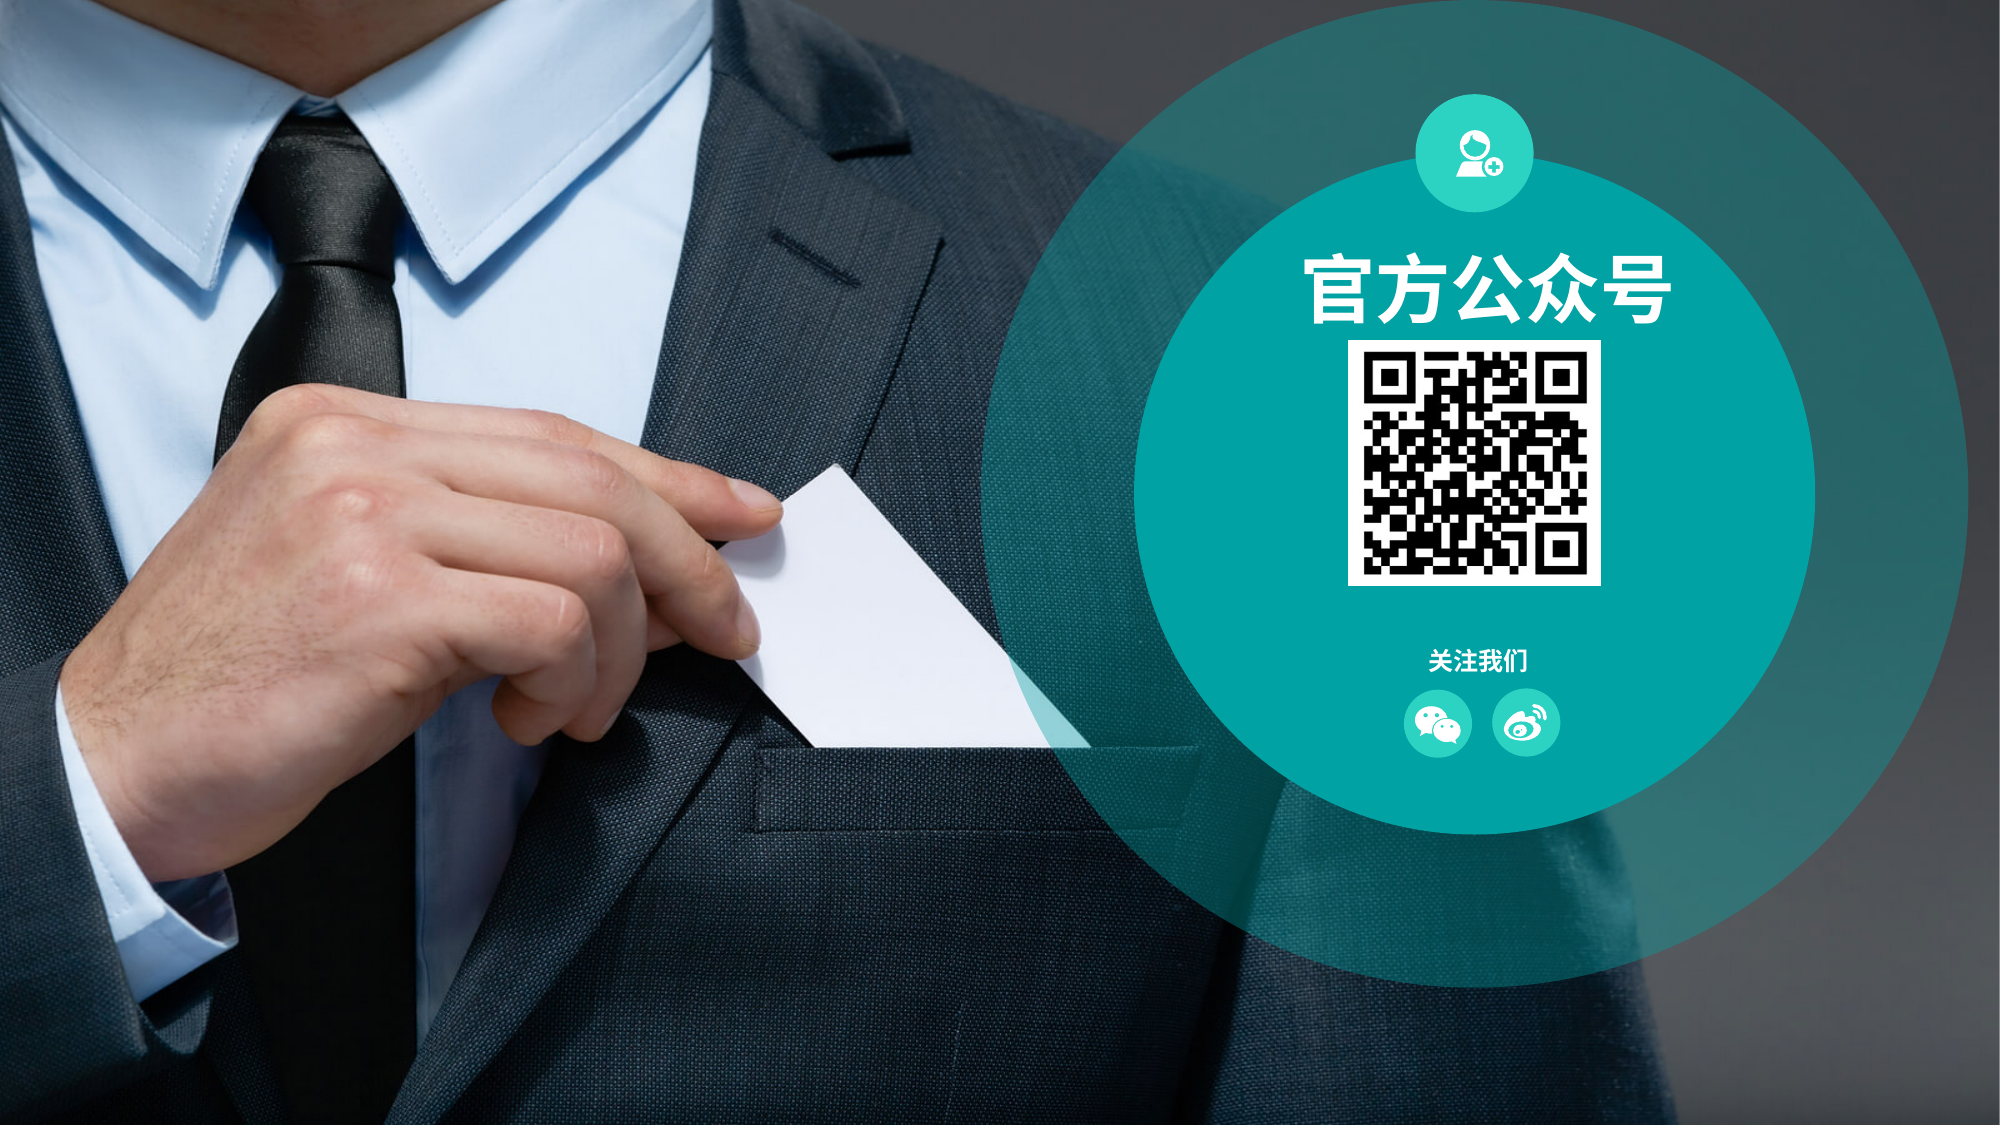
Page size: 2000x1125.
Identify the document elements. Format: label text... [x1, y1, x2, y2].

text_box [1413, 92, 1536, 215]
text_box [1484, 157, 1504, 176]
text_box [978, 0, 1971, 990]
picture [1348, 340, 1601, 586]
text_box 关注我们 [1413, 637, 1544, 683]
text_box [1403, 689, 1473, 759]
text_box [1131, 156, 1818, 837]
text_box [1456, 130, 1491, 177]
text_box 官方公众号 [1259, 234, 1717, 340]
picture [0, 0, 2000, 1125]
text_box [1491, 688, 1561, 757]
